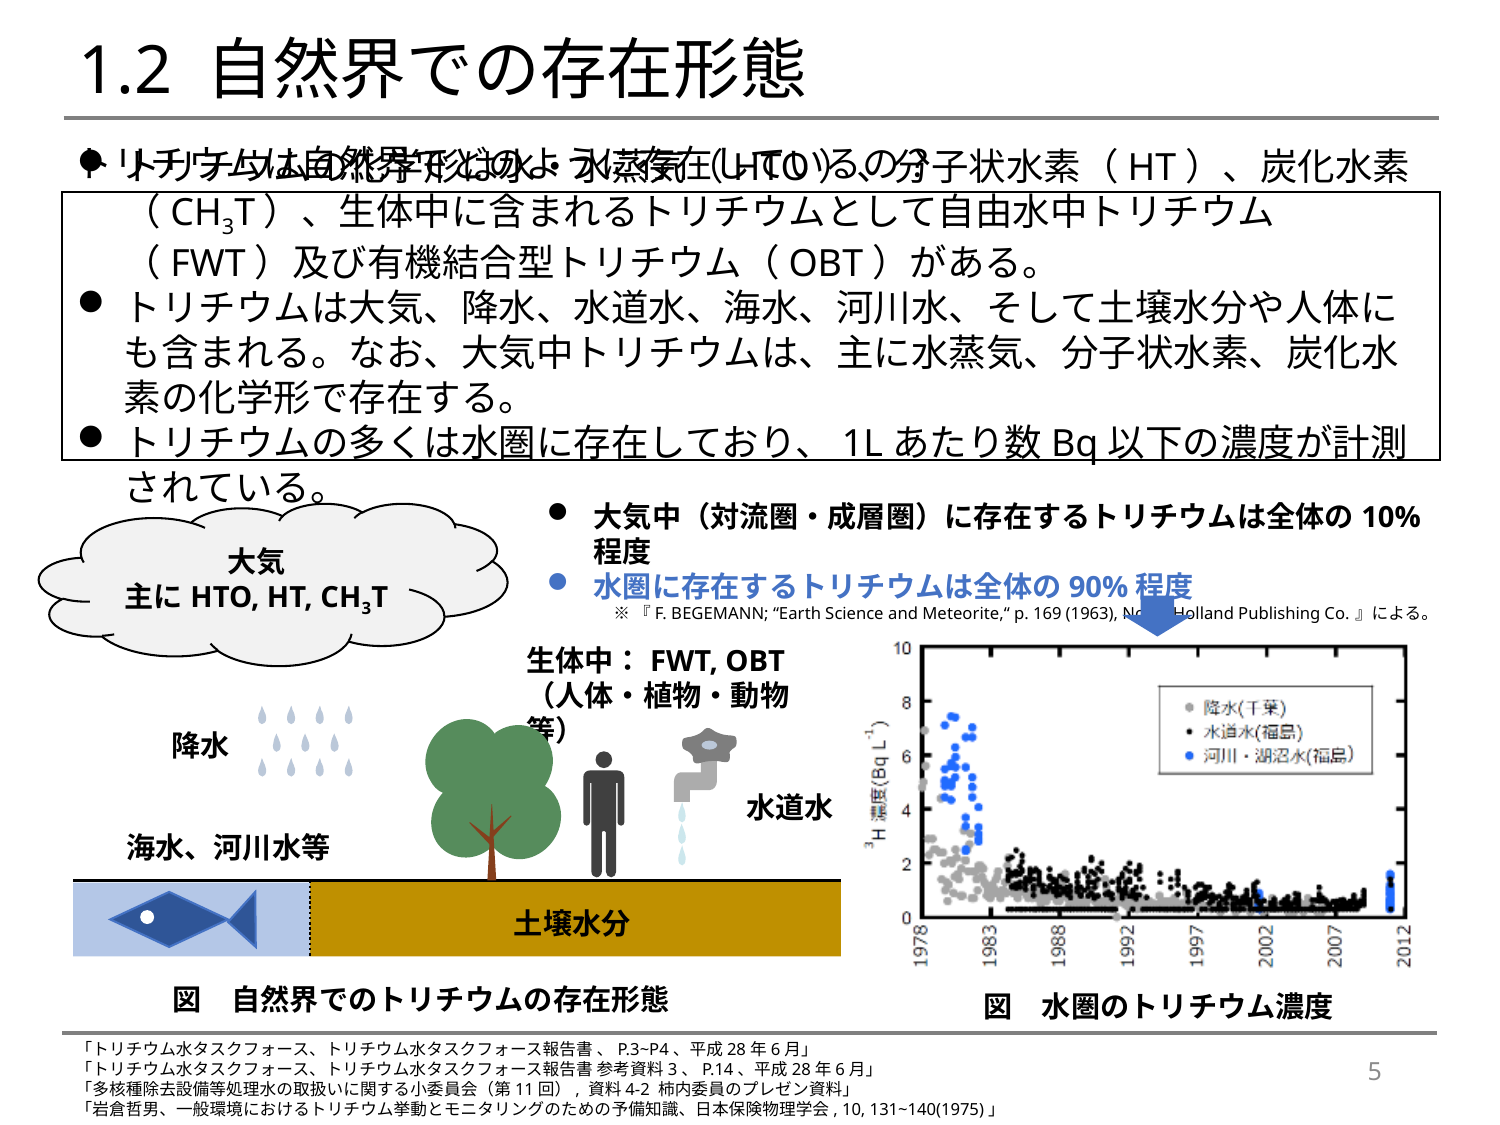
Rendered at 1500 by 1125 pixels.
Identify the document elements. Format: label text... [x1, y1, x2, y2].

slide_number 5 [1059, 1042, 1397, 1103]
text_box 生体中：FWT, OBT （人体・植物・動物等） [511, 635, 845, 755]
text_box 降水 [156, 720, 248, 770]
text_box 大気中（対流圏・成層圏）に存在するトリチウムは全体の10%程度 水圏に存在するトリチウムは全体の90%程度 ※『F. BEGEMANN; “Earth Science and Meteorite,“ p. 169 (1963), North Holland Publishing Co.』による。 [532, 490, 1453, 631]
text_box 大気 主にHTO, HT, CH3T [37, 502, 509, 668]
text_box 水道水 [737, 781, 855, 832]
text_box トリチウムの化学形は水・水蒸気（HTO）、分子状水素（HT）、炭化水素（CH3T）、生体中に含まれるトリチウムとして自由水中トリチウム（FWT）及び有機結合型トリチウム（OBT）がある。 トリチウムは大気、降水、水道水、海水、河川水、そして土壌水分や人体にも含まれる。なお、大気中トリチウムは、主に水蒸気、分子状水素、炭化水素の化学形で存在する。 トリチウムの多くは水圏に存在しており、1Lあたり数Bq以下の濃度が計測されている。 [61, 191, 1441, 461]
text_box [258, 705, 353, 777]
text_box 図 水圏のトリチウム濃度 [913, 980, 1404, 1031]
text_box [311, 879, 842, 957]
picture [855, 631, 1431, 979]
text_box [72, 882, 309, 957]
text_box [583, 751, 625, 878]
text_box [673, 727, 737, 866]
text_box 土壌水分 [499, 897, 658, 948]
text_box [1122, 595, 1193, 631]
text_box 図 自然界でのトリチウムの存在形態 [73, 974, 770, 1024]
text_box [110, 891, 275, 947]
text_box 海水、河川水等 [111, 822, 391, 873]
text_box 「トリチウム水タスクフォース、トリチウム水タスクフォース報告書 、P.3~P4、平成28年6月」 「トリチウム水タスクフォース、トリチウム水タスクフォース報告書 参考資料3、P.14、平成28年6月」 「多核種除去設備等処理水の取扱いに関する小委員会（第11回）, 資料4-2 柿内委員のプレゼン資料」 「岩倉哲男、一般環境におけるトリチウム挙動とモニタリングのための予備知識、日本保険物理学会, 10, 131~140(1975)」 [60, 1031, 1346, 1125]
title 1.2 自然界での存在形態 [63, 28, 1439, 116]
text_box トリチウムは自然界でどのように存在しているの？ [60, 132, 1440, 192]
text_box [419, 714, 567, 881]
